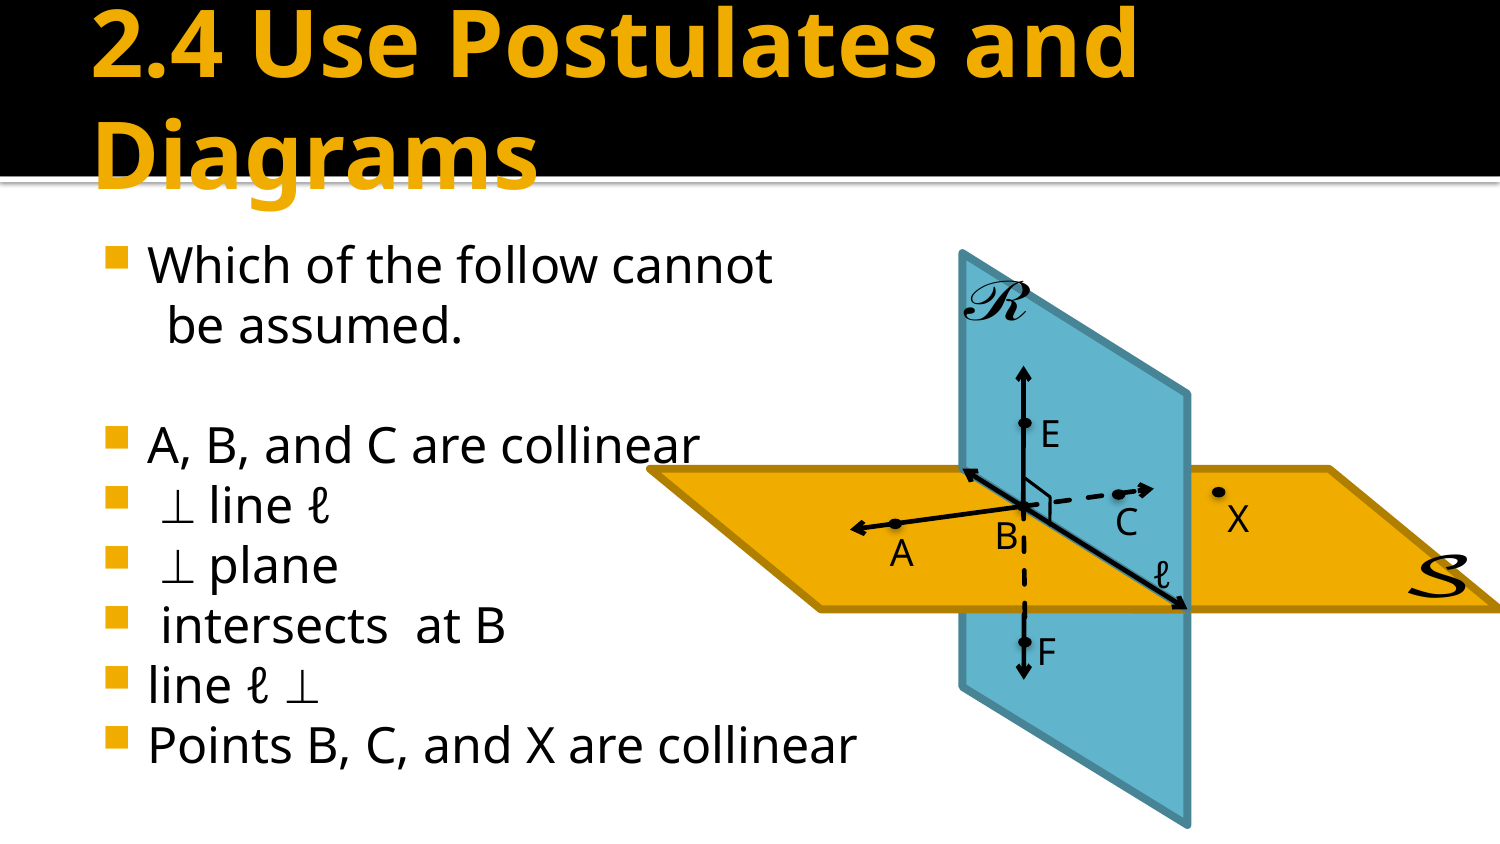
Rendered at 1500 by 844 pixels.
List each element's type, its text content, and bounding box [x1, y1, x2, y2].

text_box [649, 253, 1500, 825]
title 2.4 Use Postulates and Diagrams [75, 19, 1425, 174]
